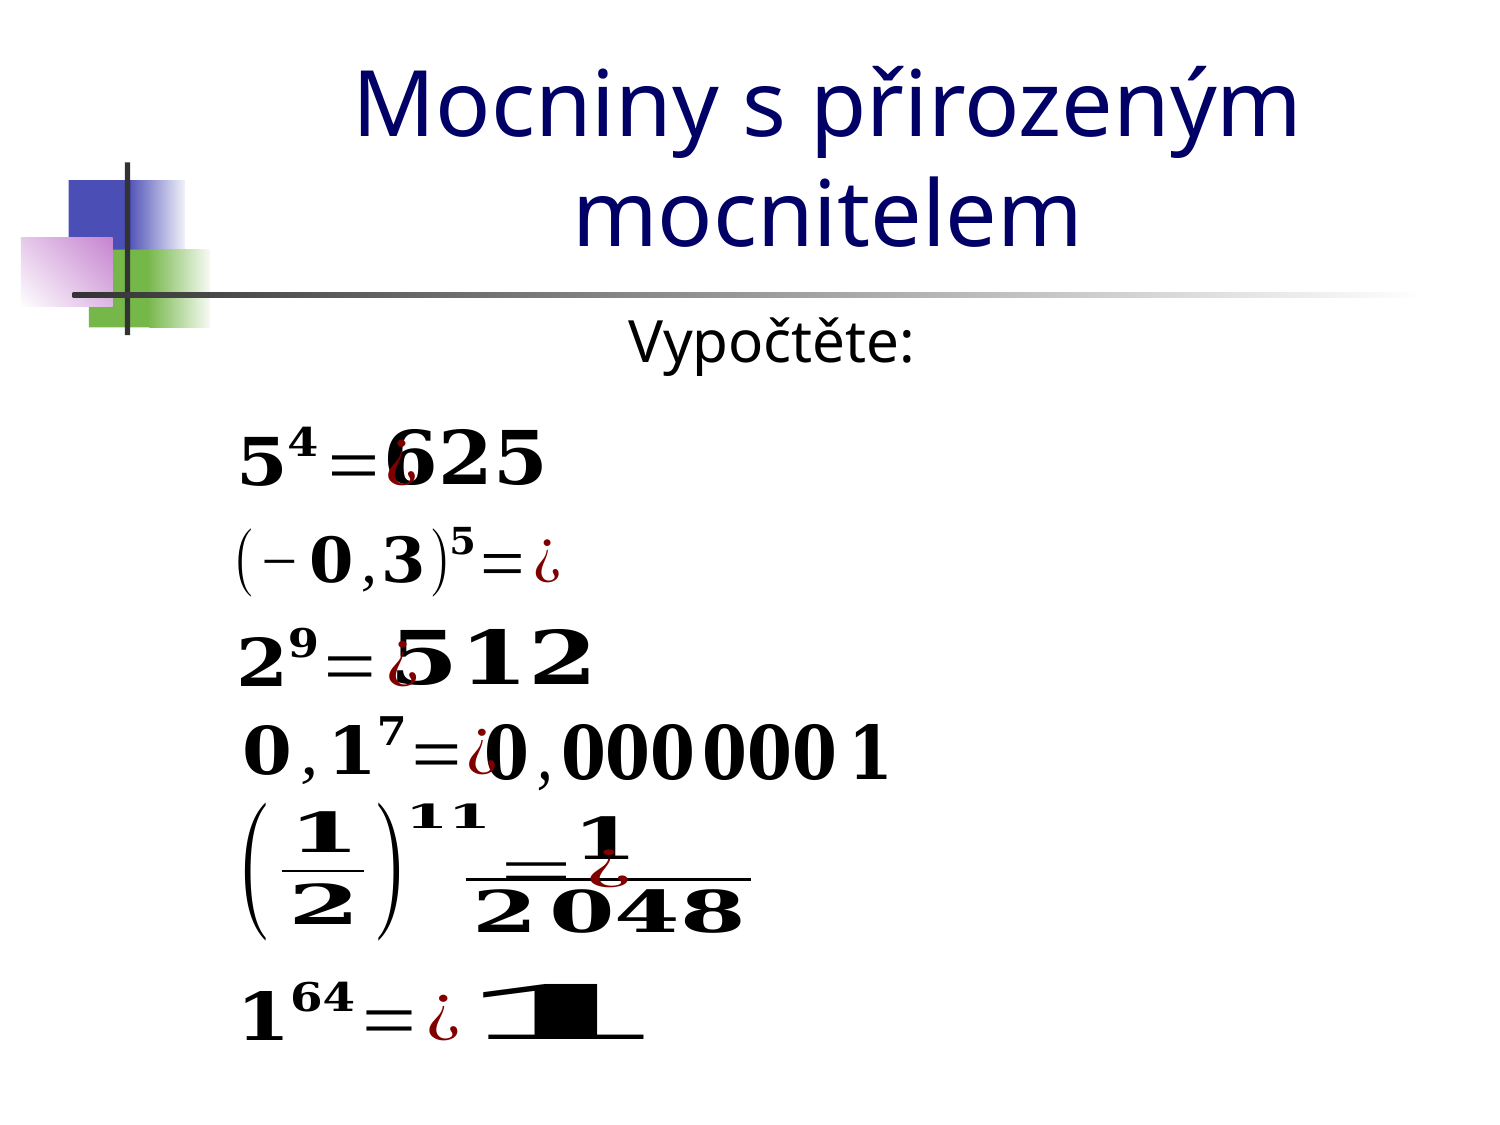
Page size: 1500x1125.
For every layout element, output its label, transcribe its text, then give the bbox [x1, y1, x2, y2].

list Vypočtěte: [598, 296, 963, 380]
title Mocniny s přirozeným mocnitelem [188, 34, 1468, 276]
